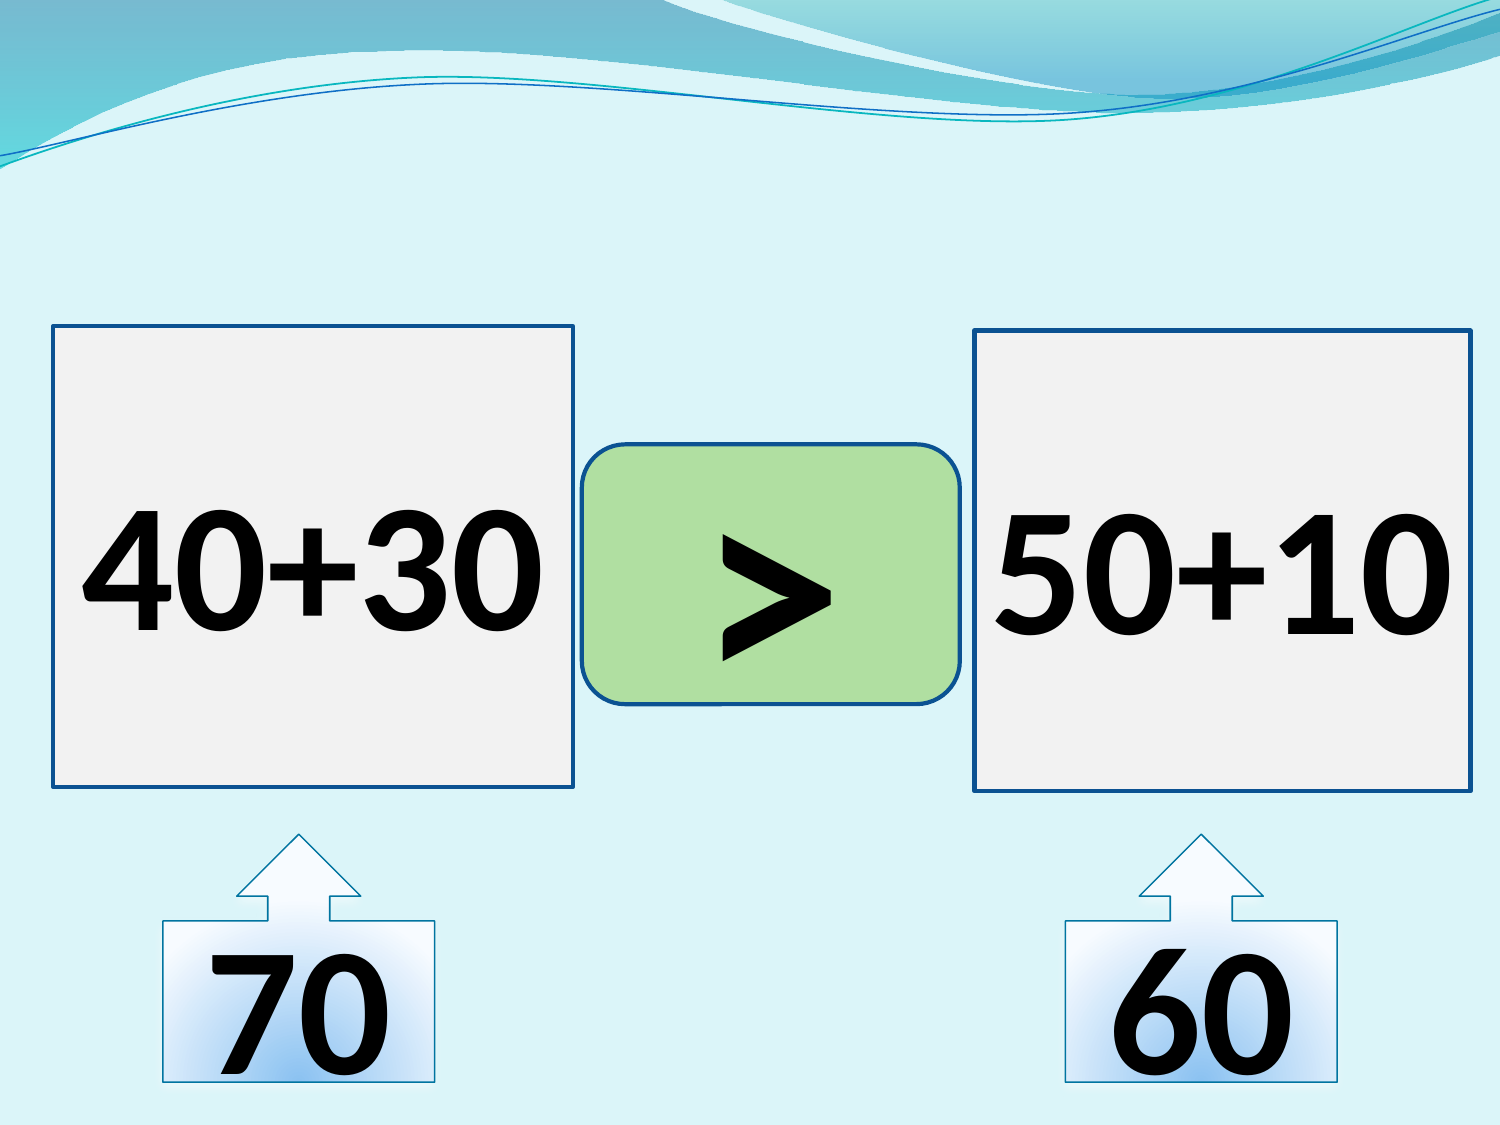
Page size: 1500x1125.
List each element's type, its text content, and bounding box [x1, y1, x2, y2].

text_box 40+30 [51, 324, 575, 789]
text_box 50+10 [972, 328, 1473, 793]
text_box > [579, 442, 962, 707]
text_box 70 [162, 833, 436, 1083]
text_box 60 [1064, 833, 1338, 1083]
